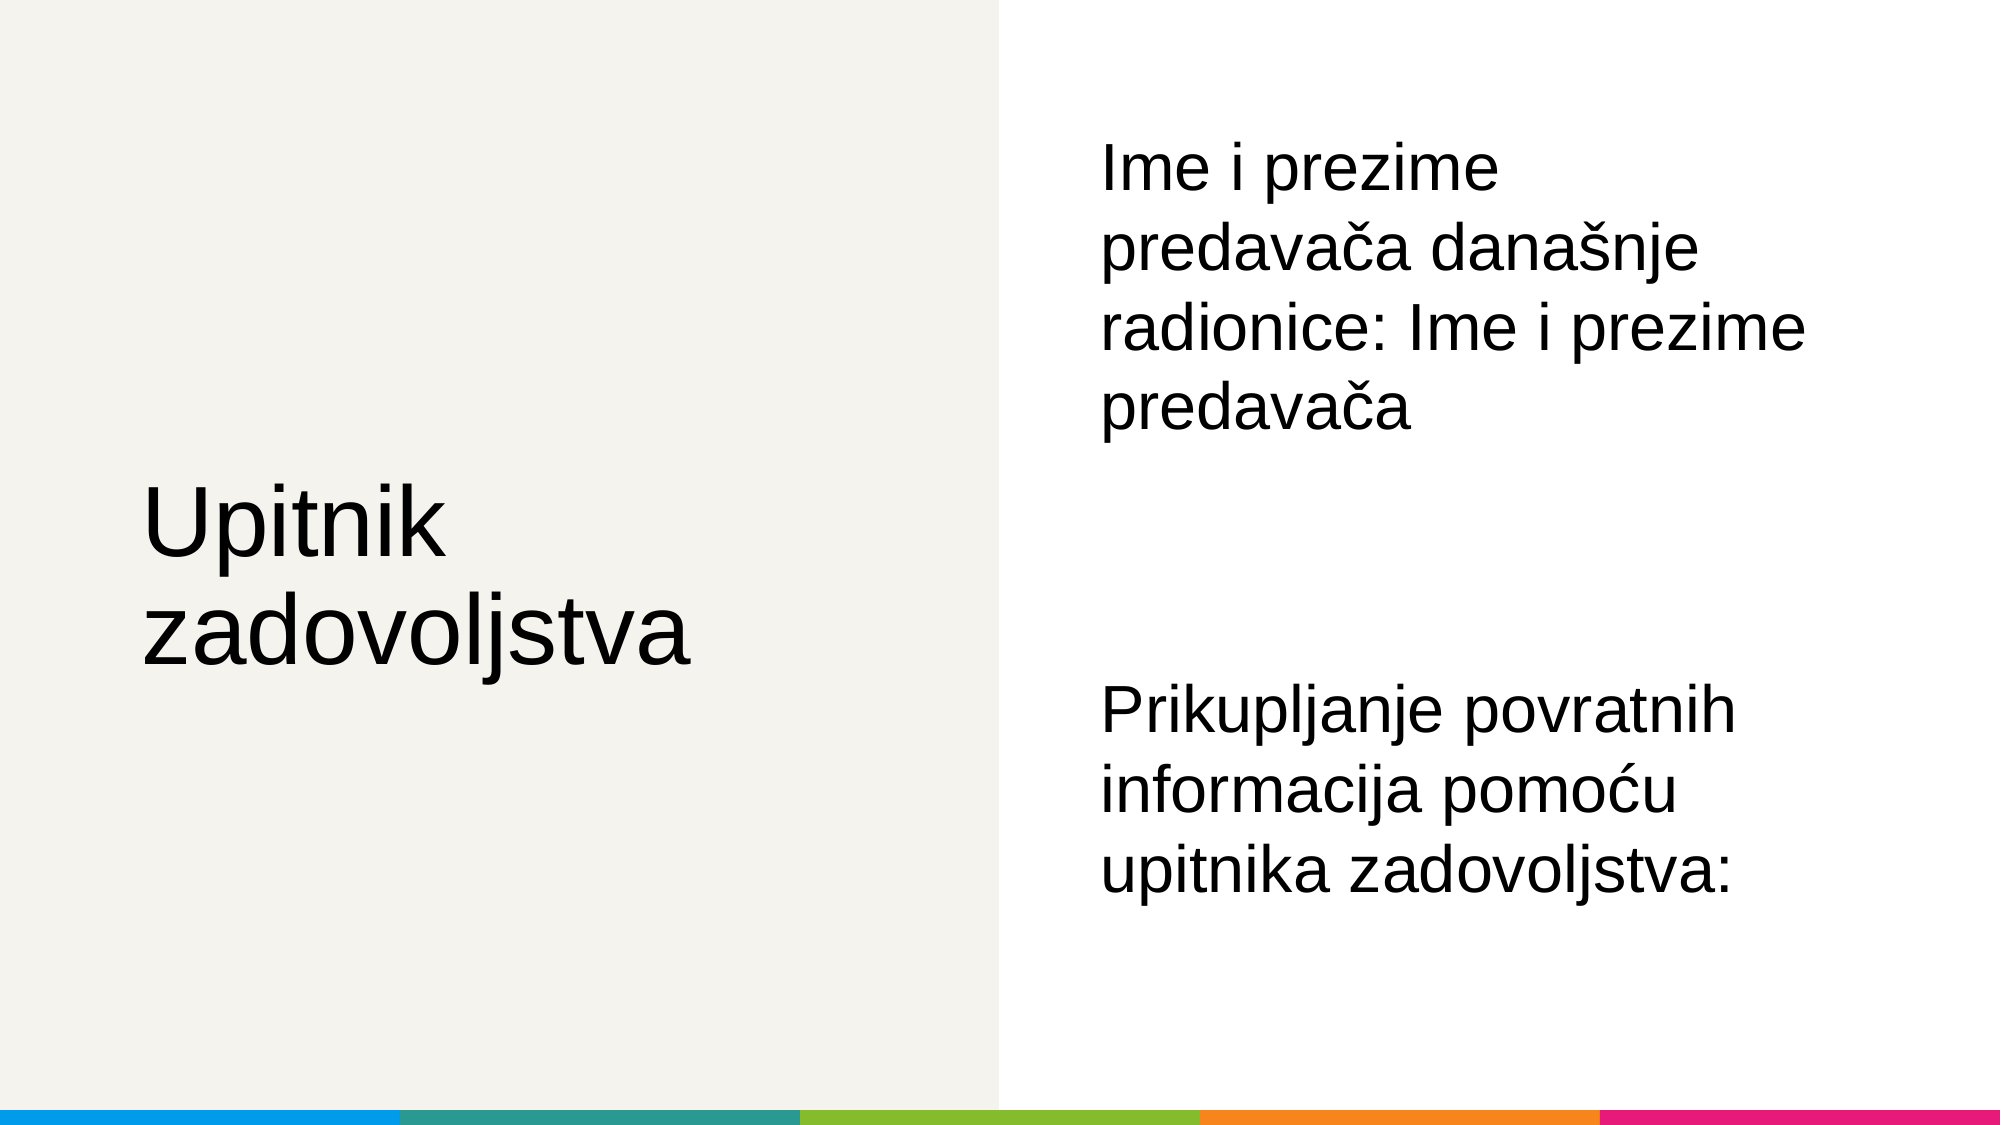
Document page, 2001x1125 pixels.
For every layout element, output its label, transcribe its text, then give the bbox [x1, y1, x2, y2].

title Upitnik zadovoljstva [126, 431, 882, 694]
list Ime i prezime predavača današnje radionice: Ime i prezime predavača Prikupljanje povratnih informacija pomoću upitnika zadovoljstva: [1085, 62, 1841, 1063]
